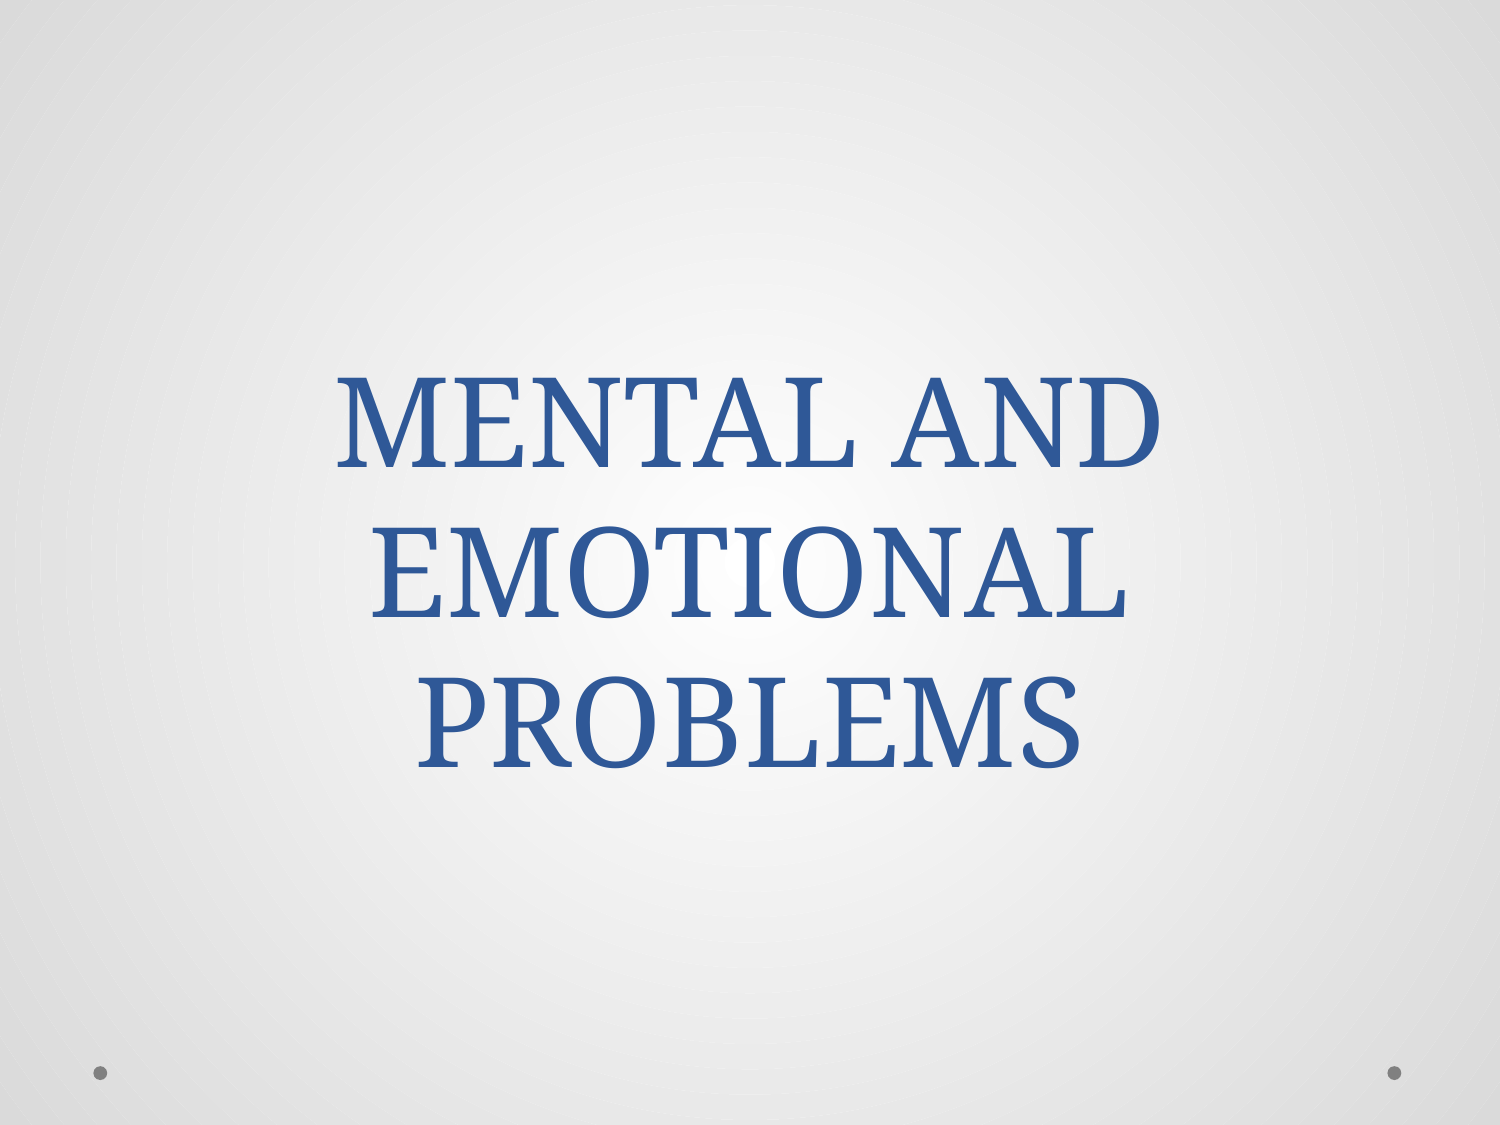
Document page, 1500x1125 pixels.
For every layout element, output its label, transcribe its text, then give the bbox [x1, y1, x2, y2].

title MENTAL AND EMOTIONAL PROBLEMS [112, 99, 1388, 800]
